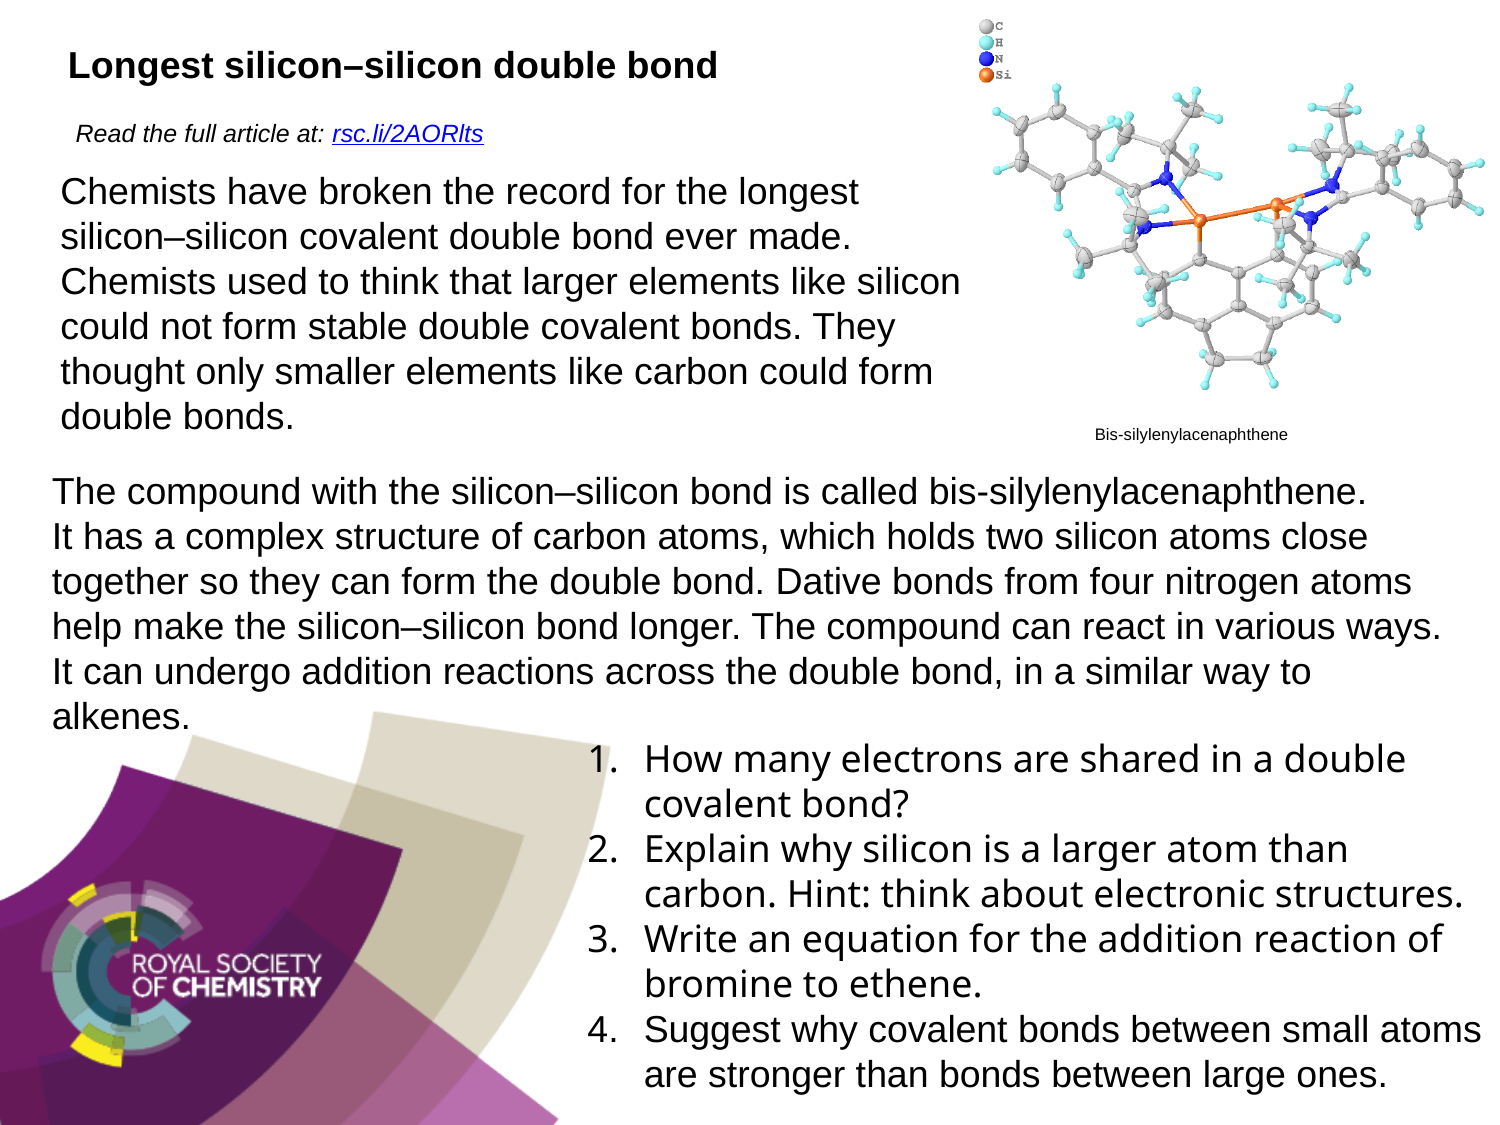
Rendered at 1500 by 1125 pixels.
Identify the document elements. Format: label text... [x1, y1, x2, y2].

text_box How many electrons are shared in a double covalent bond? Explain why silicon is a larger atom than carbon. Hint: think about electronic structures. Write an equation for the addition reaction of bromine to ethene. Suggest why covalent bonds between small atoms are stronger than bonds between large ones. [572, 727, 1500, 1103]
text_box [45, 33, 1399, 453]
text_box The compound with the silicon–silicon bond is called bis-silylenylacenaphthene. It has a complex structure of carbon atoms, which holds two silicon atoms close together so they can form the double bond. Dative bonds from four nitrogen atoms help make the silicon–silicon bond longer. The compound can react in various ways. It can undergo addition reactions across the double bond, in a similar way to alkenes. [37, 459, 1464, 790]
picture [0, 3, 1500, 1125]
